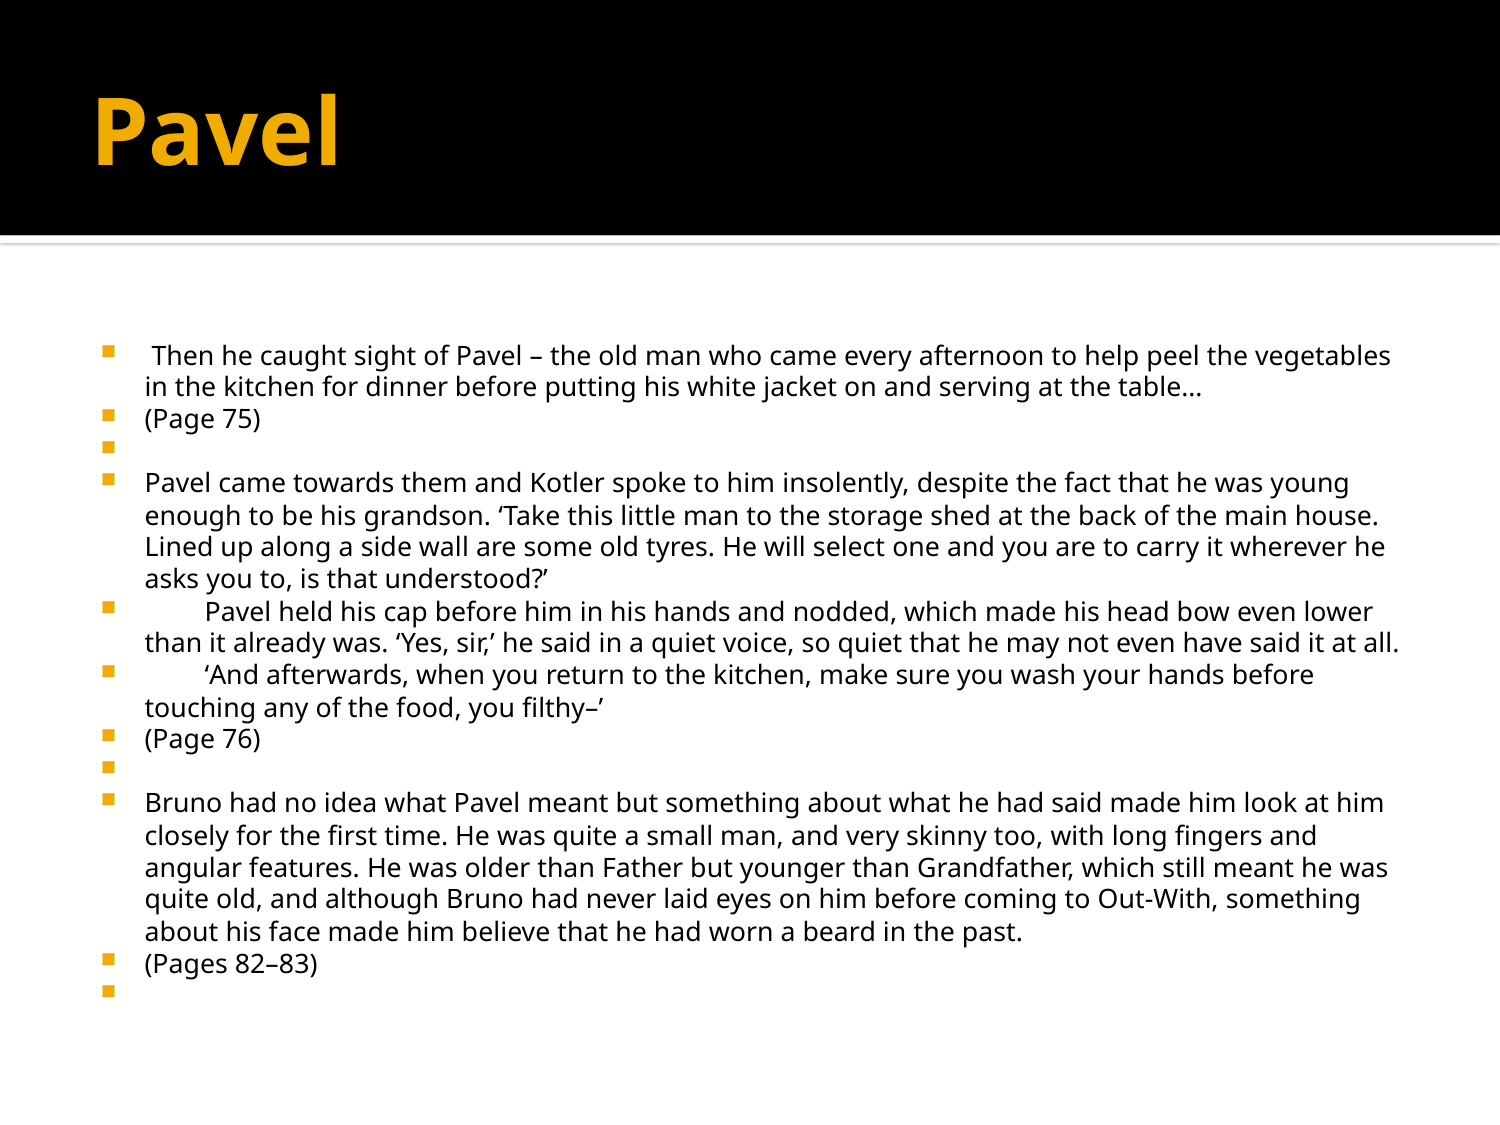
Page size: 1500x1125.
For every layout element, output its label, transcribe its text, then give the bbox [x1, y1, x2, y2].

title Pavel [75, 25, 1425, 231]
list Then he caught sight of Pavel – the old man who came every afternoon to help peel the vegetables in the kitchen for dinner before putting his white jacket on and serving at the table… (Page 75) Pavel came towards them and Kotler spoke to him insolently, despite the fact that he was young enough to be his grandson. ‘Take this little man to the storage shed at the back of the main house. Lined up along a side wall are some old tyres. He will select one and you are to carry it wherever he asks you to, is that understood?’ Pavel held his cap before him in his hands and nodded, which made his head bow even lower than it already was. ‘Yes, sir,’ he said in a quiet voice, so quiet that he may not even have said it at all. ‘And afterwards, when you return to the kitchen, make sure you wash your hands before touching any of the food, you filthy–’ (Page 76) Bruno had no idea what Pavel meant but something about what he had said made him look at him closely for the first time. He was quite a small man, and very skinny too, with long fingers and angular features. He was older than Father but younger than Grandfather, which still meant he was quite old, and although Bruno had never laid eyes on him before coming to Out-With, something about his face made him believe that he had worn a beard in the past. (Pages 82–83) [75, 291, 1425, 1050]
